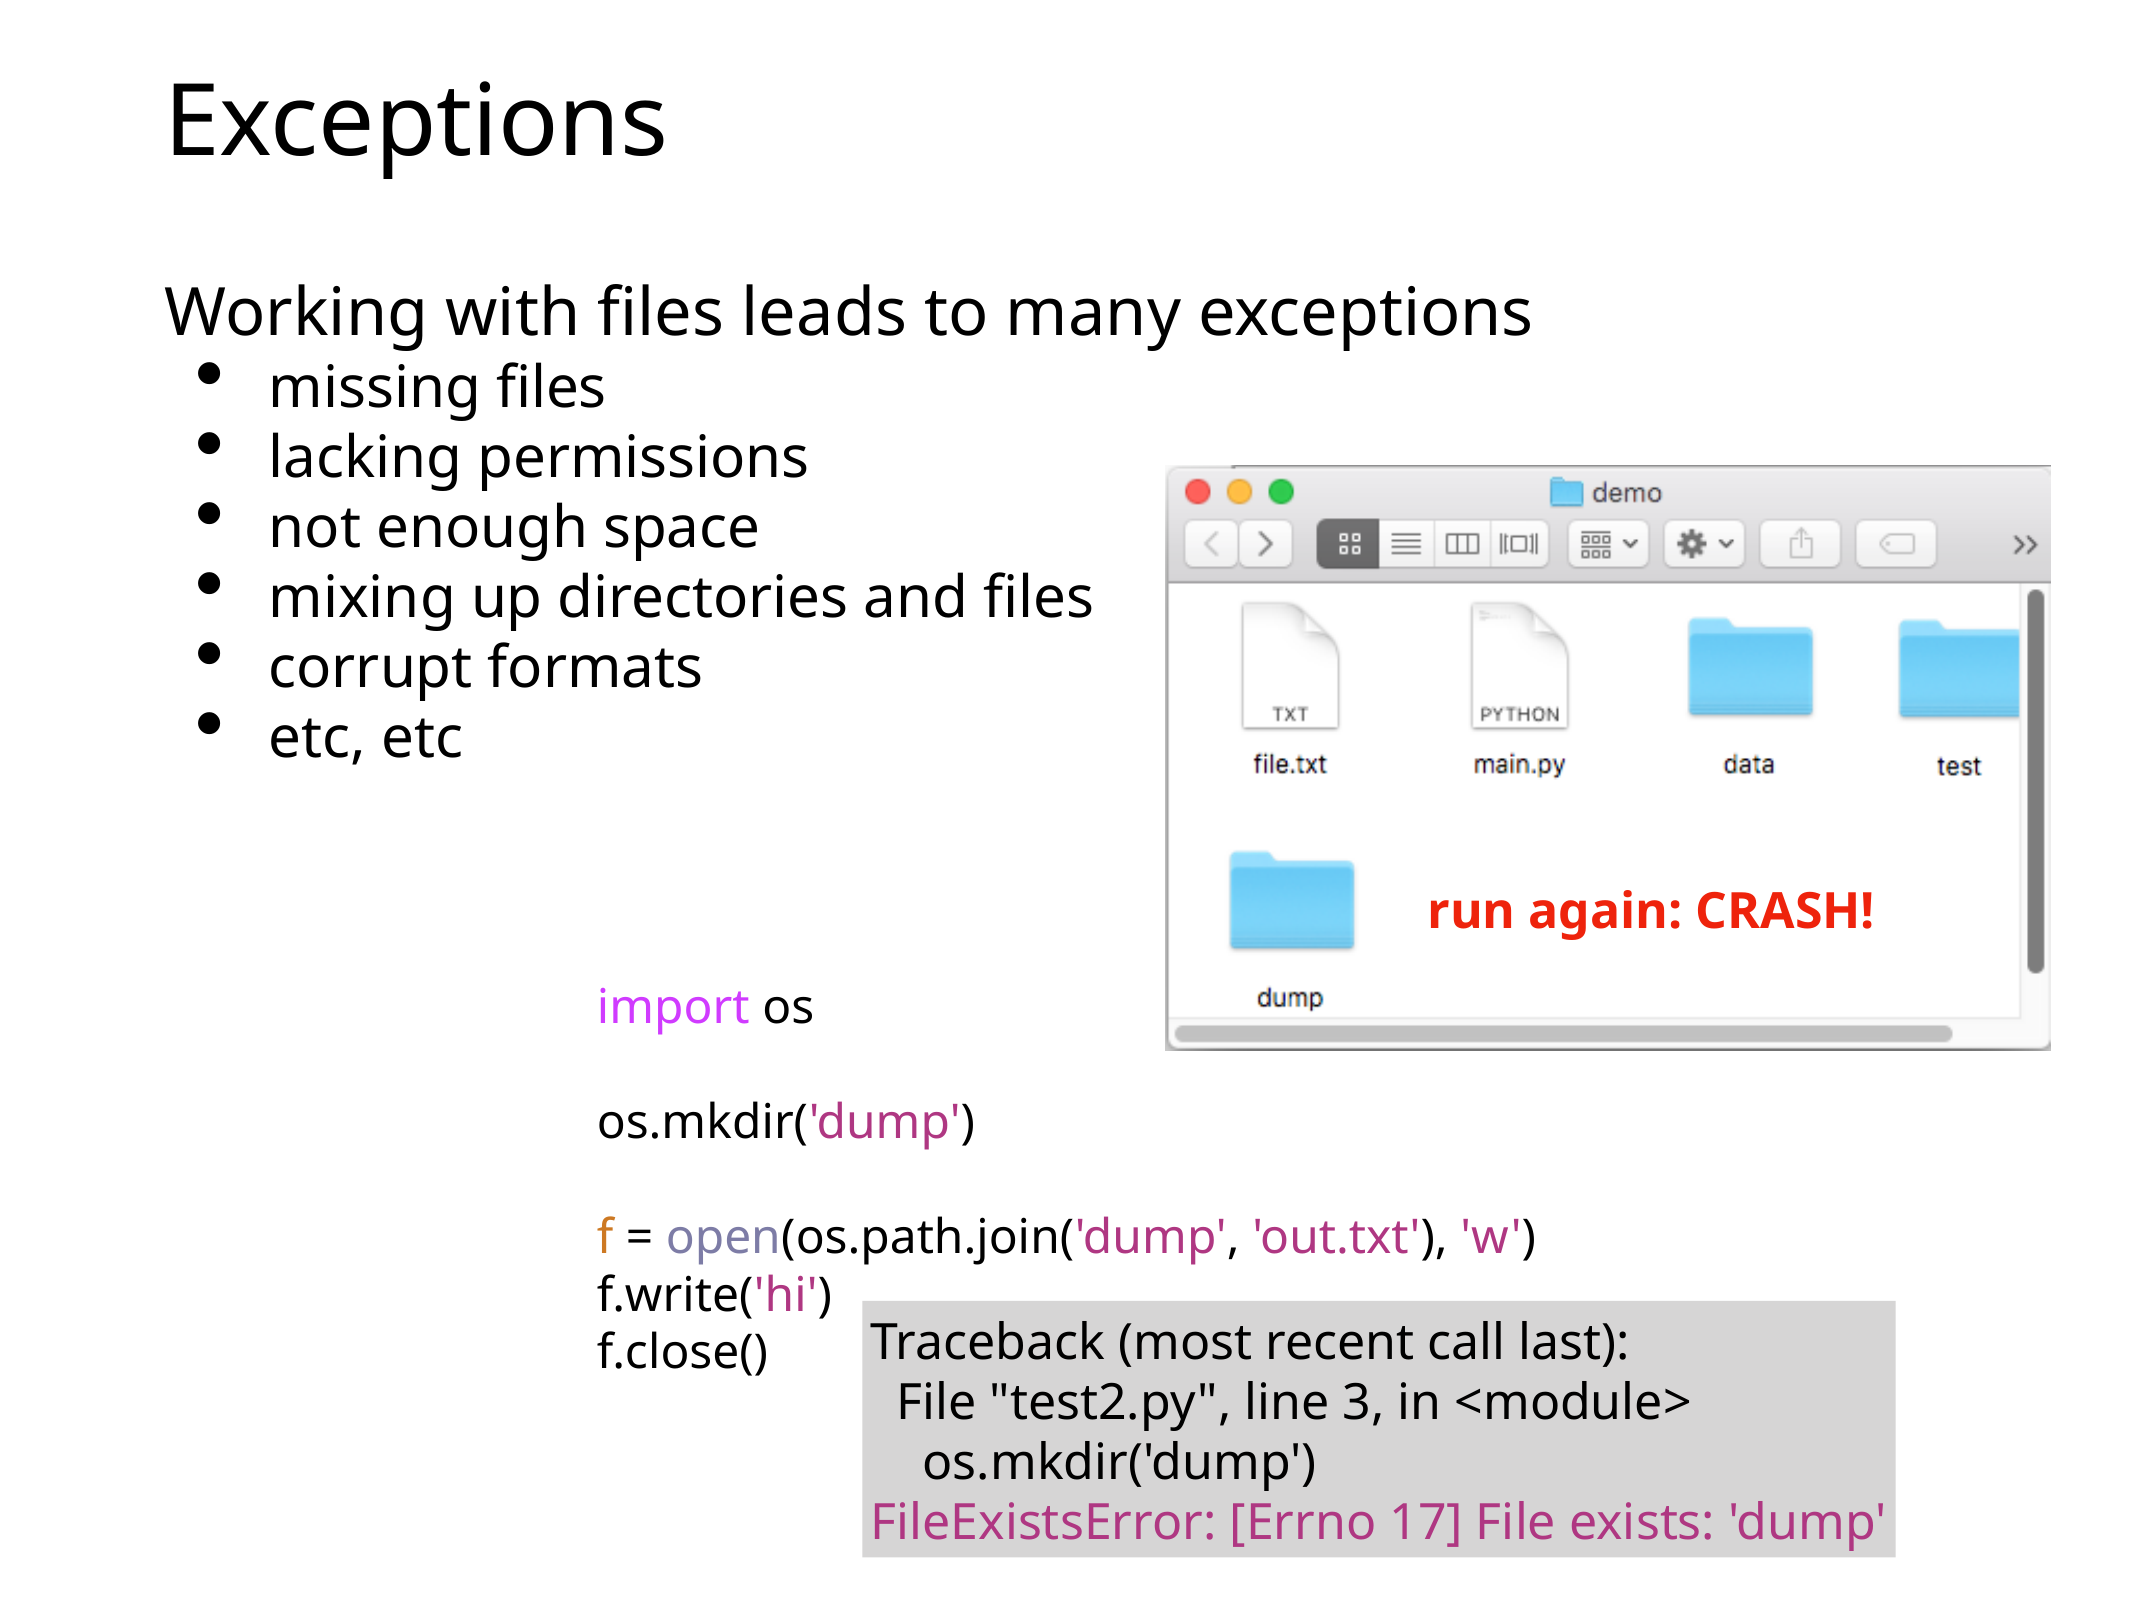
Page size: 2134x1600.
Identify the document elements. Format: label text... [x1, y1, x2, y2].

text_box import os os.mkdir('dump') f = open(os.path.join('dump', 'out.txt'), 'w') f.write('hi') f.close() [588, 967, 1545, 1387]
title Exceptions [155, 41, 1978, 191]
picture [1165, 465, 2052, 1052]
list Working with files leads to many exceptions missing files lacking permissions not enough space mixing up directories and files corrupt formats etc, etc [155, 259, 1978, 801]
text_box Traceback (most recent call last): File "test2.py", line 3, in <module> os.mkdir('dump') FileExistsError: [Errno 17] File exists: 'dump' [862, 1300, 1896, 1558]
